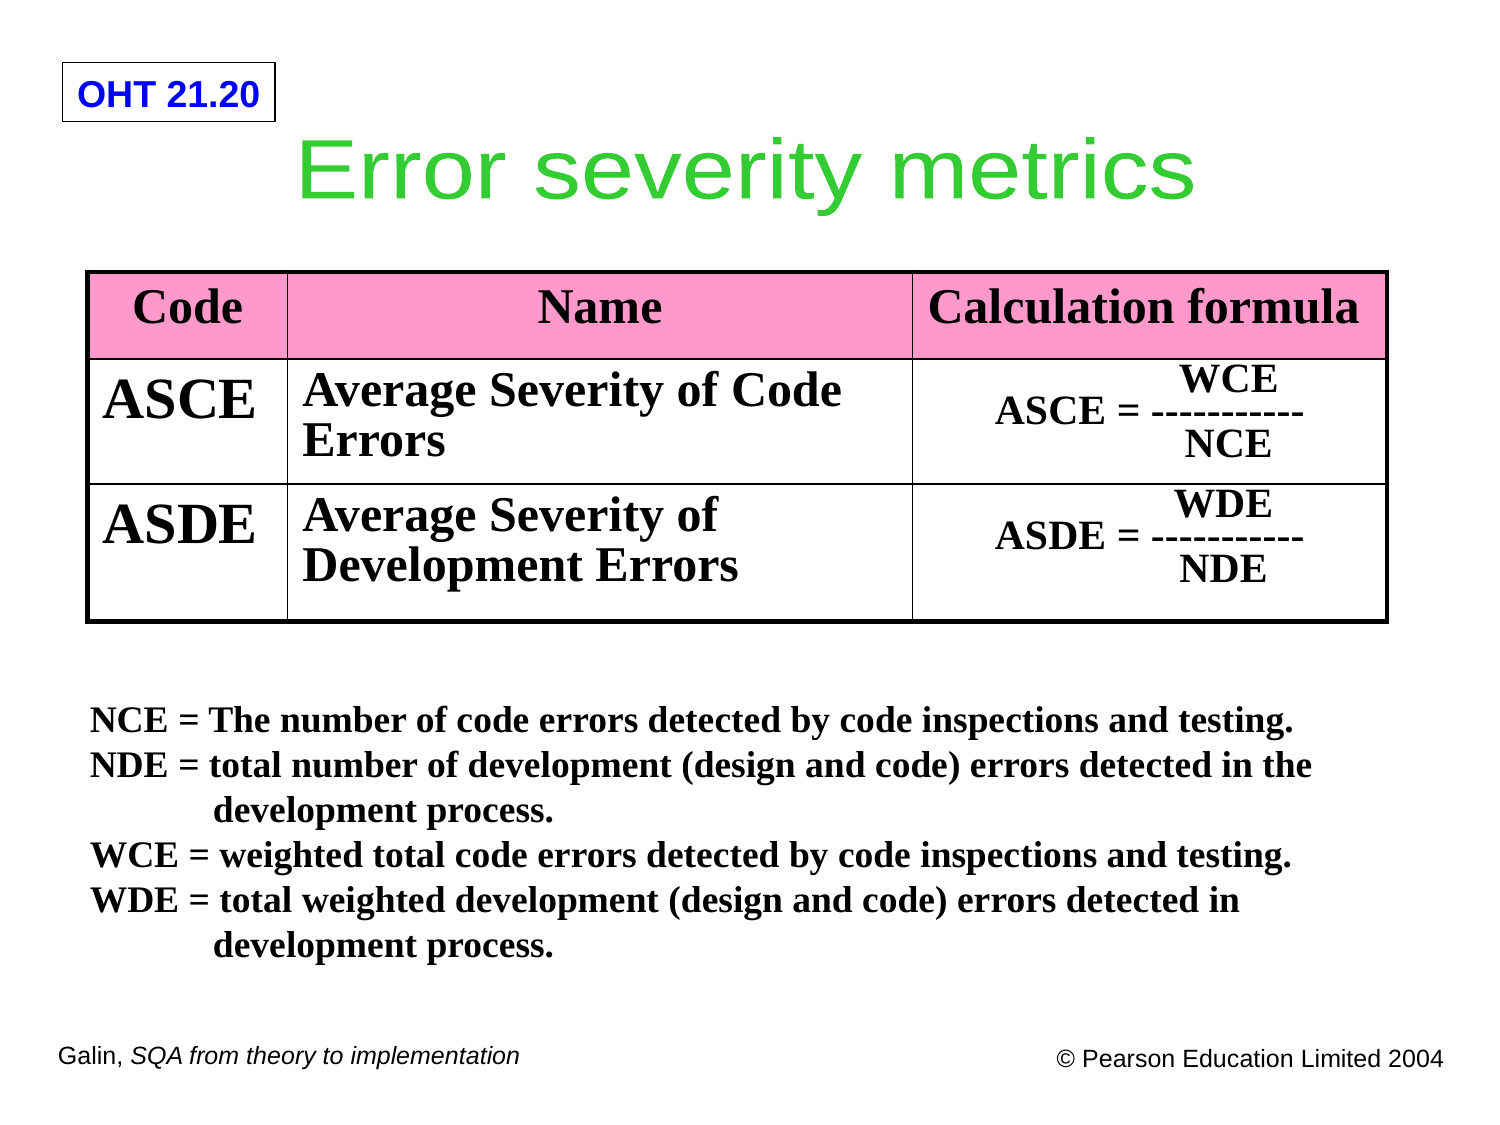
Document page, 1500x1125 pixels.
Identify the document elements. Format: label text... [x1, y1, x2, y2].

table_cell WCE ASCE = ----------- NCE [913, 360, 1385, 483]
table_cell ASCE [90, 360, 287, 483]
table_header Name [288, 274, 912, 358]
table_header Calculation formula [913, 274, 1385, 358]
table_header Code [90, 274, 287, 358]
table_cell ASDE [90, 485, 287, 619]
table_cell WDE ASDE = ----------- NDE [913, 485, 1385, 619]
text_box NCE = The number of code errors detected by code inspections and testing. NDE = total number of development (design and code) errors detected in the development process. WCE = weighted total code errors detected by code inspections and testing. WDE = total weighted development (design and code) errors detected in development process. [75, 687, 1463, 973]
table_cell Average Severity of Development Errors [288, 485, 912, 619]
table_cell Average Severity of Code Errors [288, 360, 912, 483]
